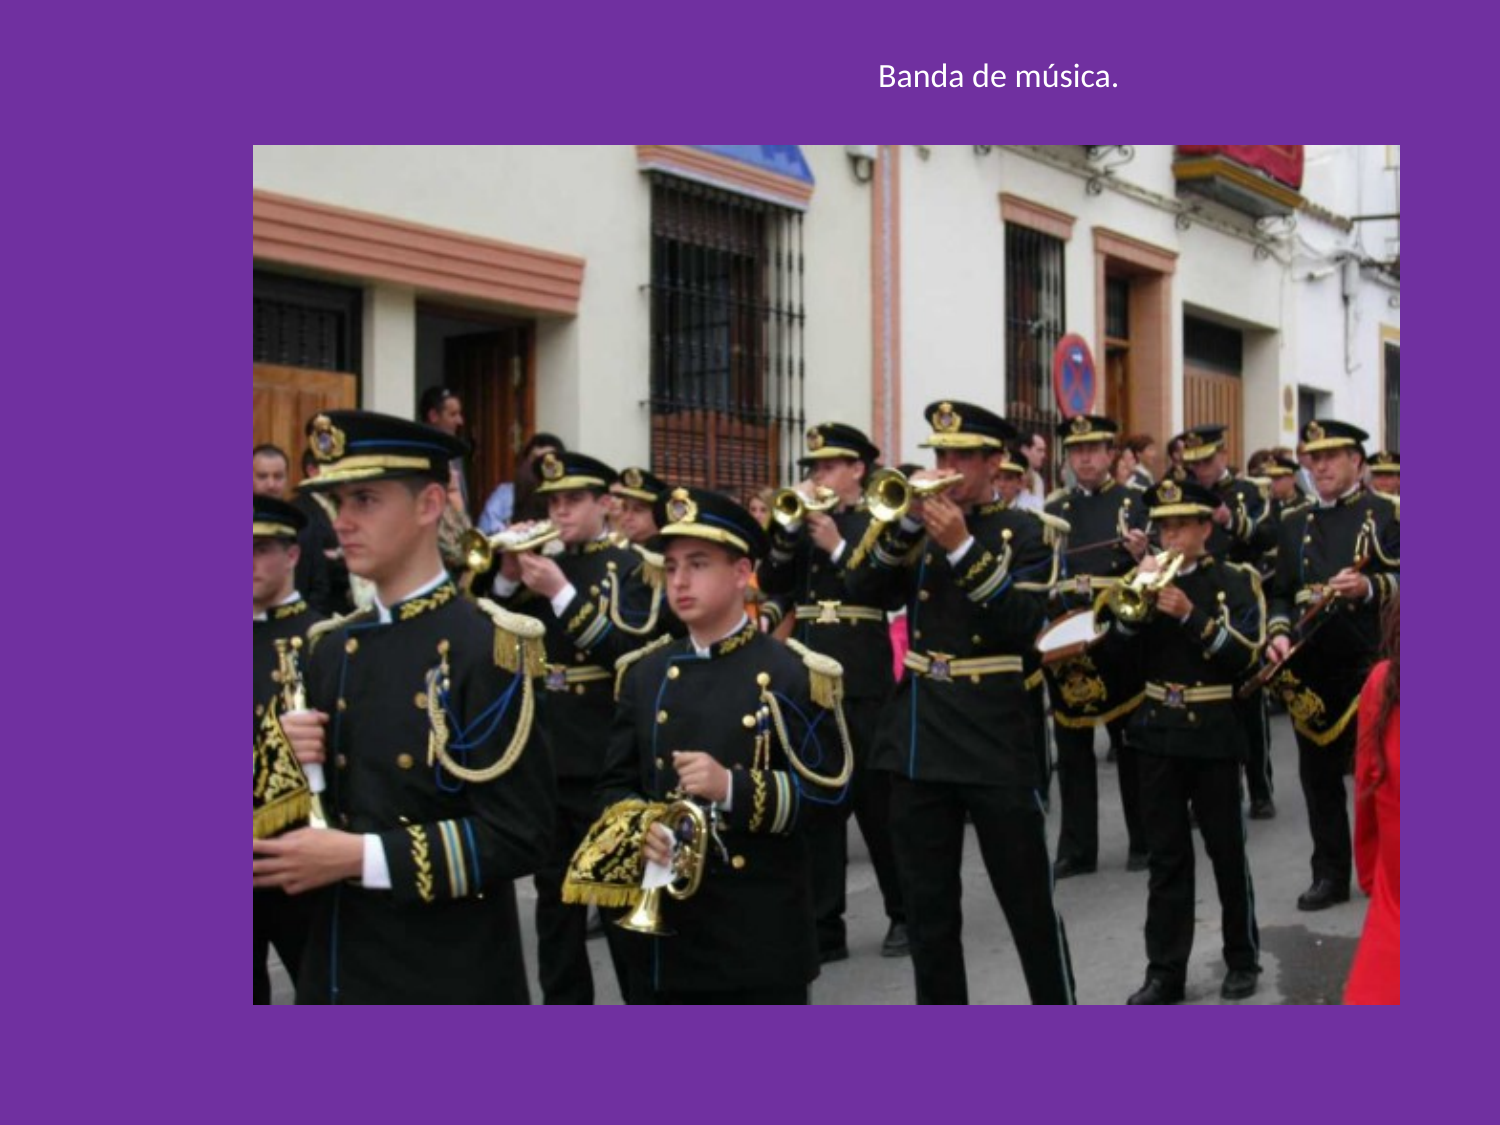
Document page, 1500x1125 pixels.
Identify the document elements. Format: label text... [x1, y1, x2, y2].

title Banda de música. [572, 45, 1425, 102]
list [253, 145, 1400, 1006]
